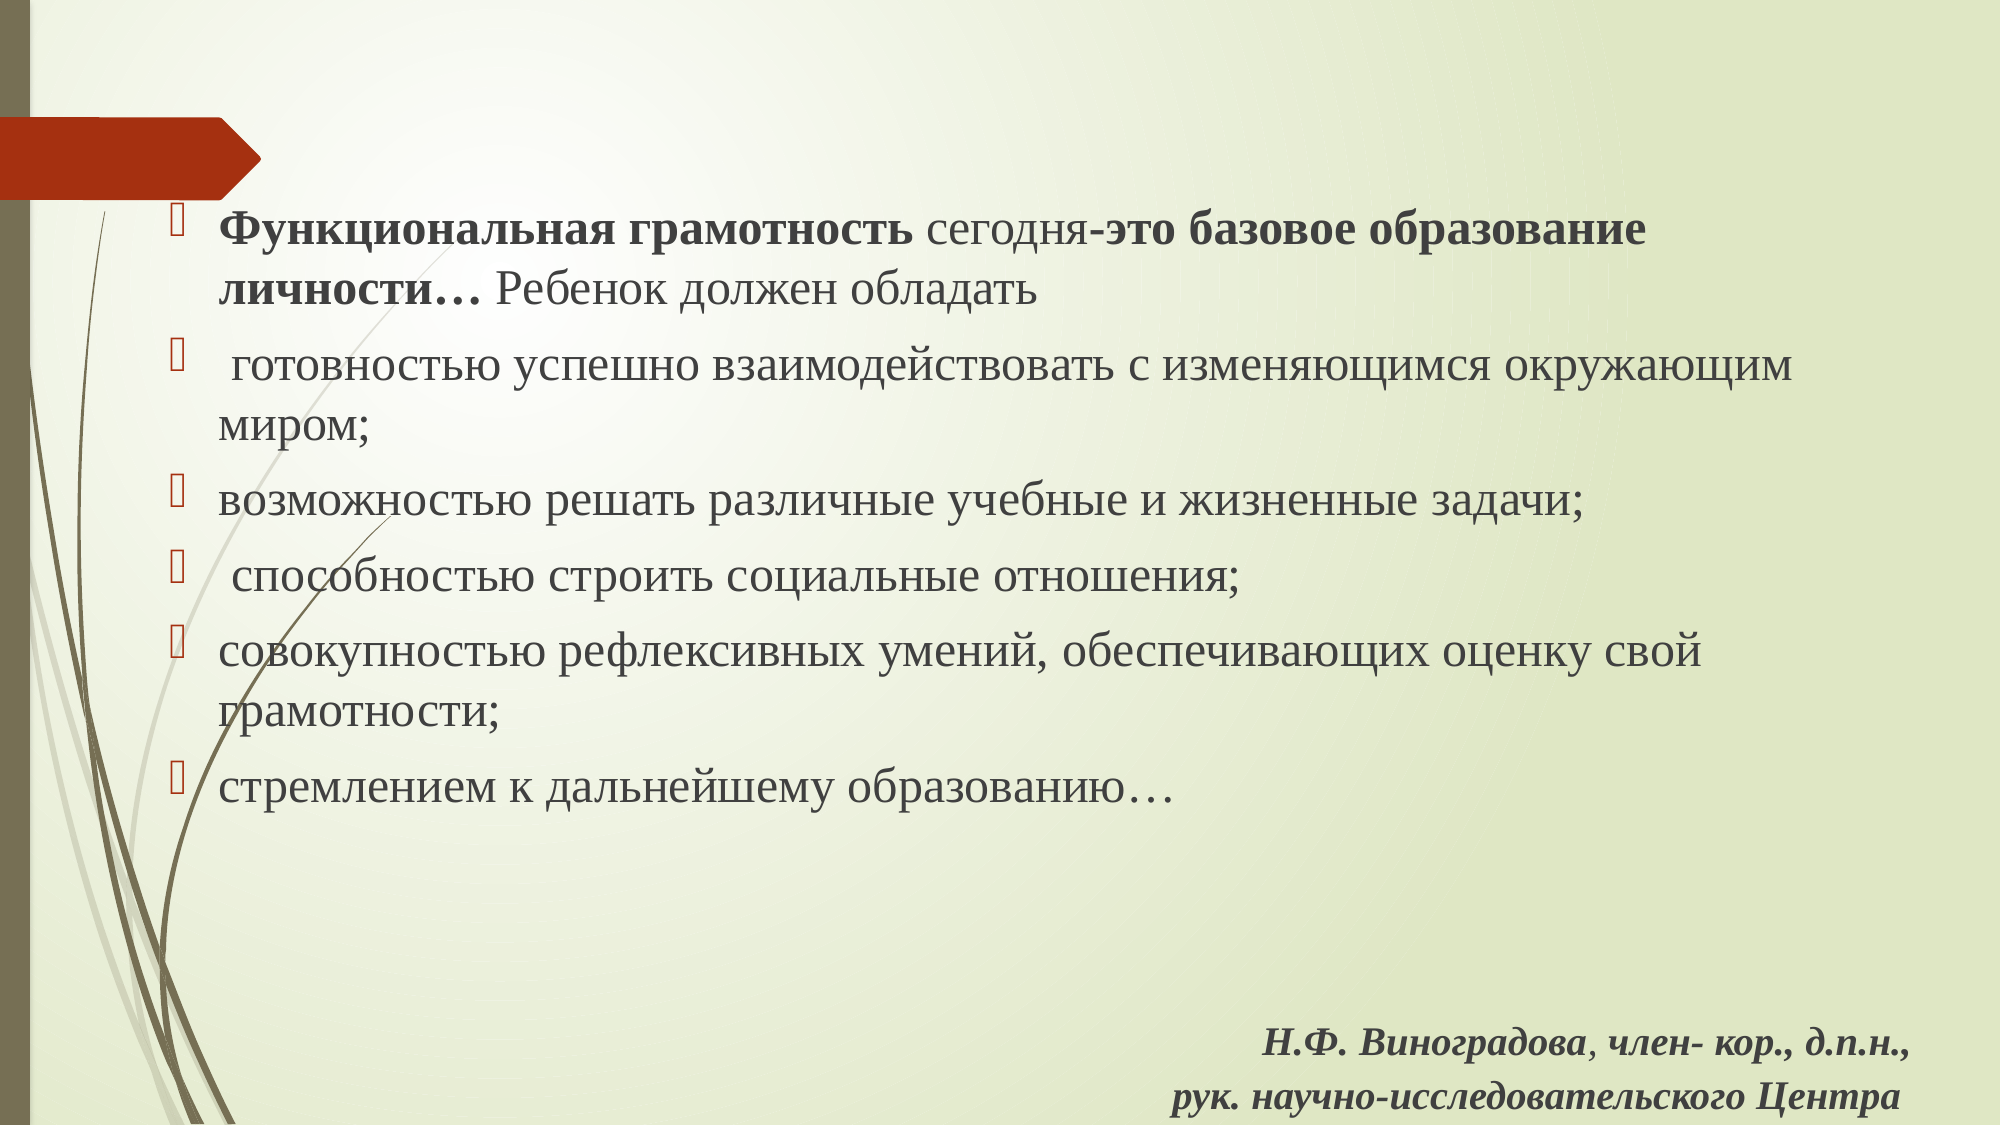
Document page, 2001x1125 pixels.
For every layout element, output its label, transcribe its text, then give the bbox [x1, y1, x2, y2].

list Функциональная грамотность сегодня-это базовое образование личности… Ребенок должен обладать готовностью успешно взаимодействовать с изменяющимся окружающим миром; возможностью решать различные учебные и жизненные задачи; способностью строить социальные отношения; совокупностью рефлексивных умений, обеспечивающих оценку свой грамотности; стремлением к дальнейшему образованию… Н.Ф. Виноградова, член- кор., д.п.н., рук. научно-исследовательского Центра начальной школы РАО , [154, 186, 1928, 1125]
